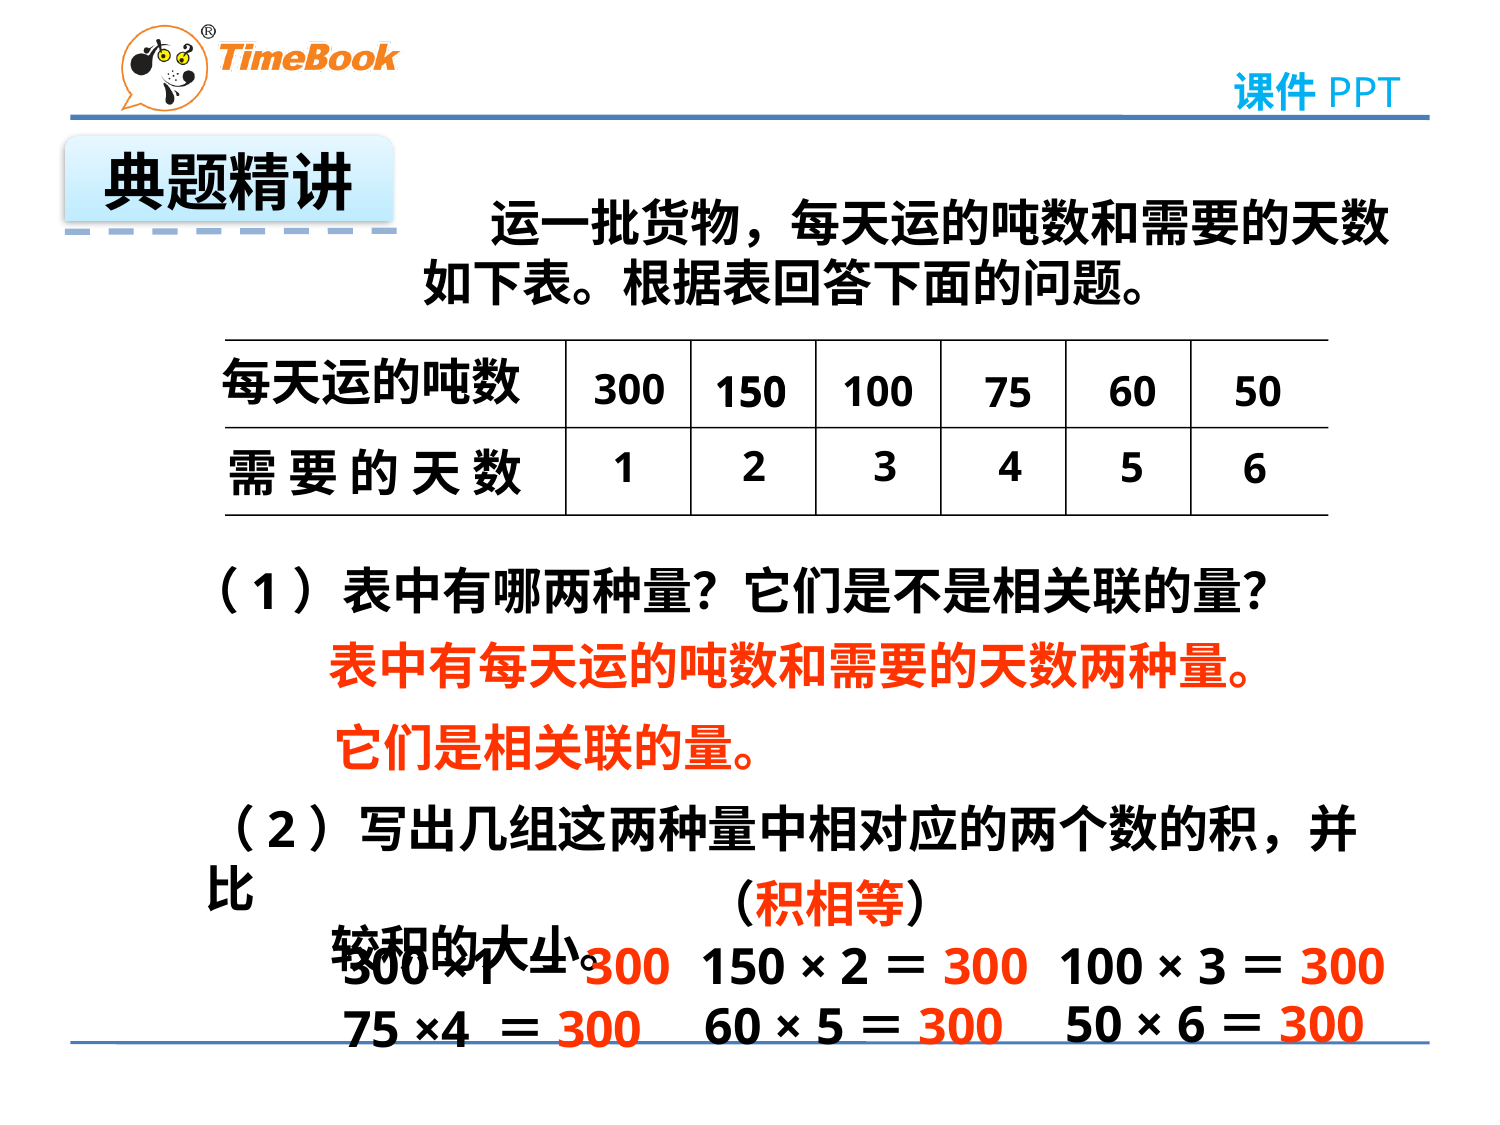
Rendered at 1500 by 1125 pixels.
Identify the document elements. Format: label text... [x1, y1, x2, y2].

text_box 100 × 3＝300 [1043, 927, 1415, 1003]
text_box （2）写出几组这两种量中相对应的两个数的积，并比 较积的大小。 [190, 789, 1404, 985]
picture [118, 22, 408, 113]
text_box 300 ×1 ＝300 [328, 927, 685, 990]
text_box 它们是相关联的量。 [318, 709, 799, 784]
text_box 150 × 2＝300 [685, 927, 1043, 1003]
text_box 60 × 5＝300 [690, 987, 1032, 1063]
text_box 75 ×4 ＝300 [328, 990, 704, 1065]
text_box 运一批货物，每天运的吨数和需要的天数如下表。根据表回答下面的问题。 [407, 184, 1436, 320]
text_box 典题精讲 [64, 135, 394, 222]
text_box （积相等） [691, 865, 971, 940]
text_box （1）表中有哪两种量？它们是不是相关联的量？ [174, 552, 1307, 628]
text_box 表中有每天运的吨数和需要的天数两种量。 [313, 627, 1294, 703]
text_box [206, 339, 1329, 516]
text_box 50 × 6＝300 [1050, 985, 1393, 1061]
